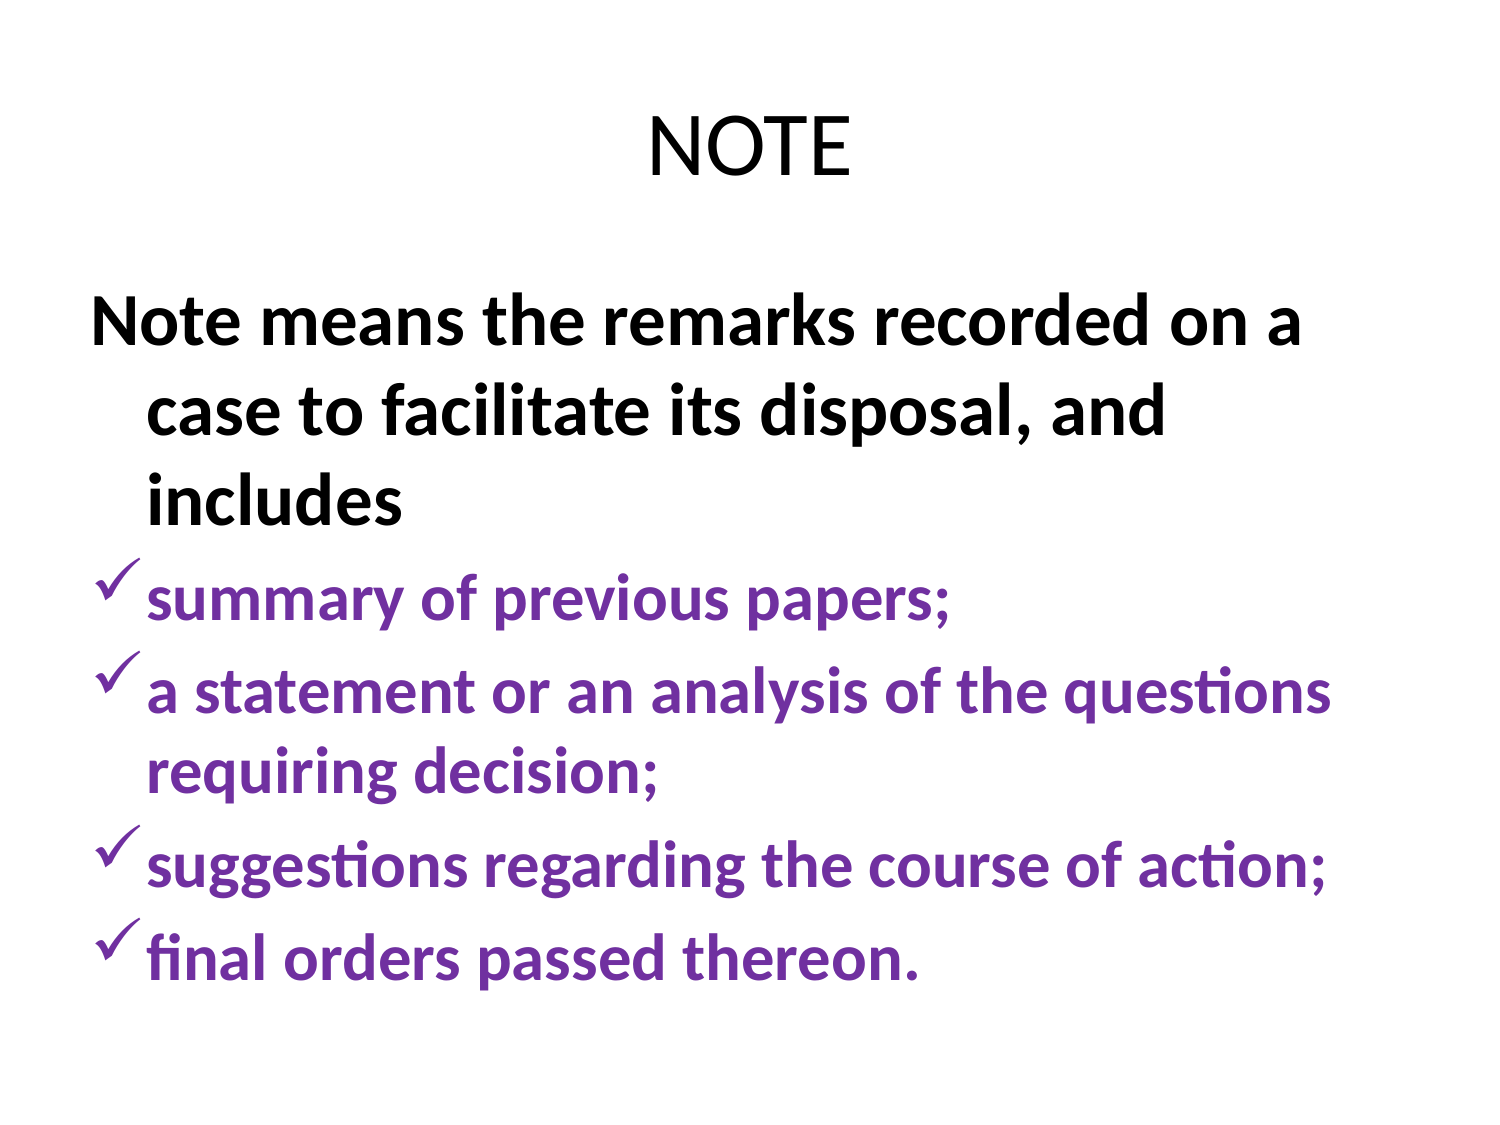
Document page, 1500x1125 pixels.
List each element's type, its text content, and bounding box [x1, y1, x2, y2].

list Note means the remarks recorded on a case to facilitate its disposal, and includes summary of previous papers; a statement or an analysis of the questions requiring decision; suggestions regarding the course of action; final orders passed thereon. [75, 262, 1425, 1005]
title NOTE [75, 45, 1425, 233]
